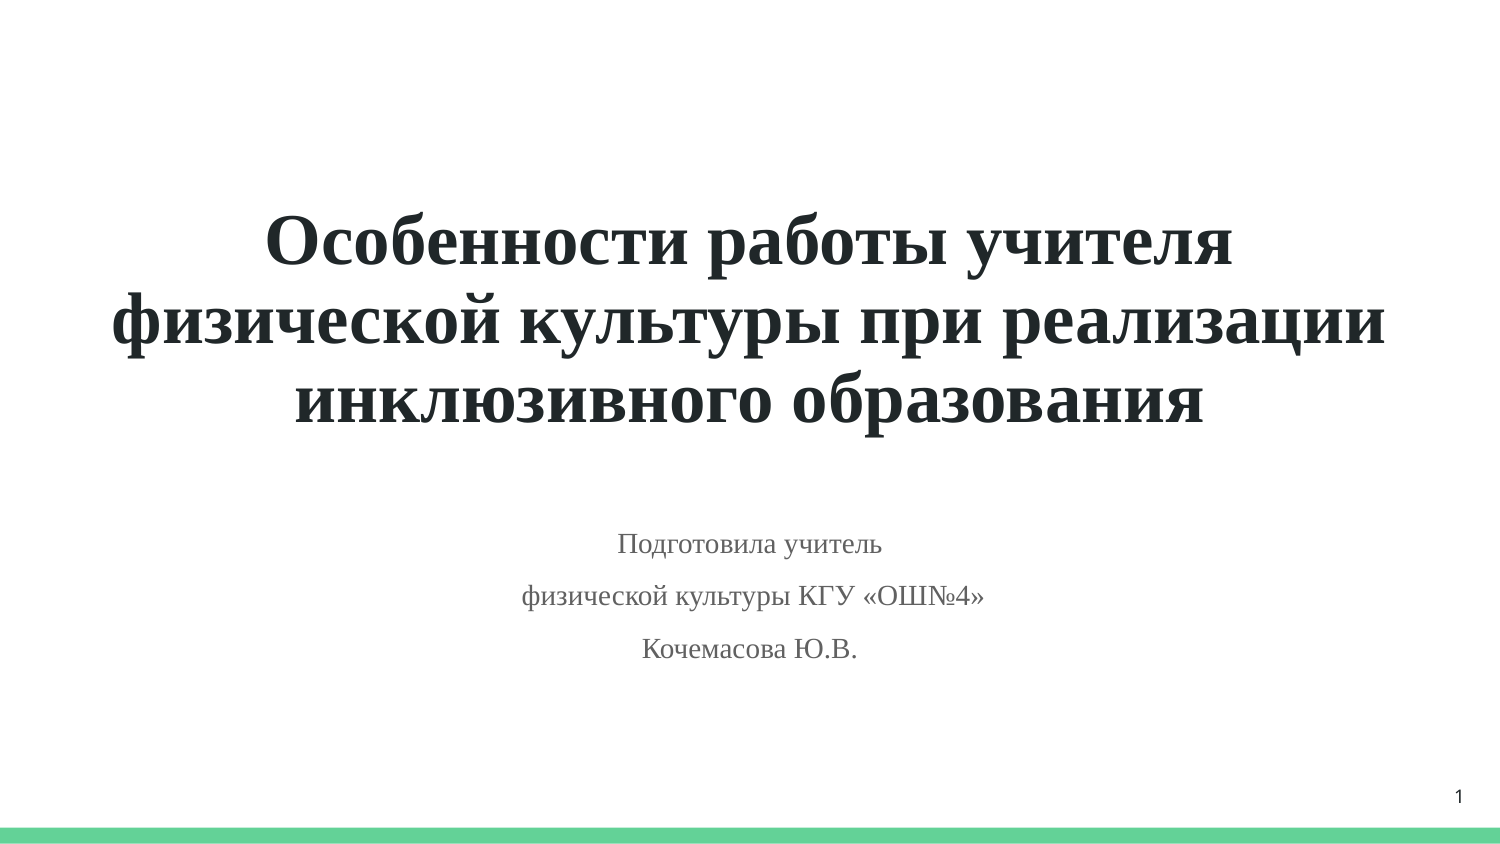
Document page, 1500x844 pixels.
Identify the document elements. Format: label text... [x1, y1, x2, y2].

slide_number 1 [1389, 764, 1480, 830]
list Подготовила учитель физической культуры КГУ «ОШ№4» Кочемасова Ю.В. [51, 503, 1449, 652]
title Особенности работы учителя физической культуры при реализации инклюзивного образования [51, 162, 1449, 478]
